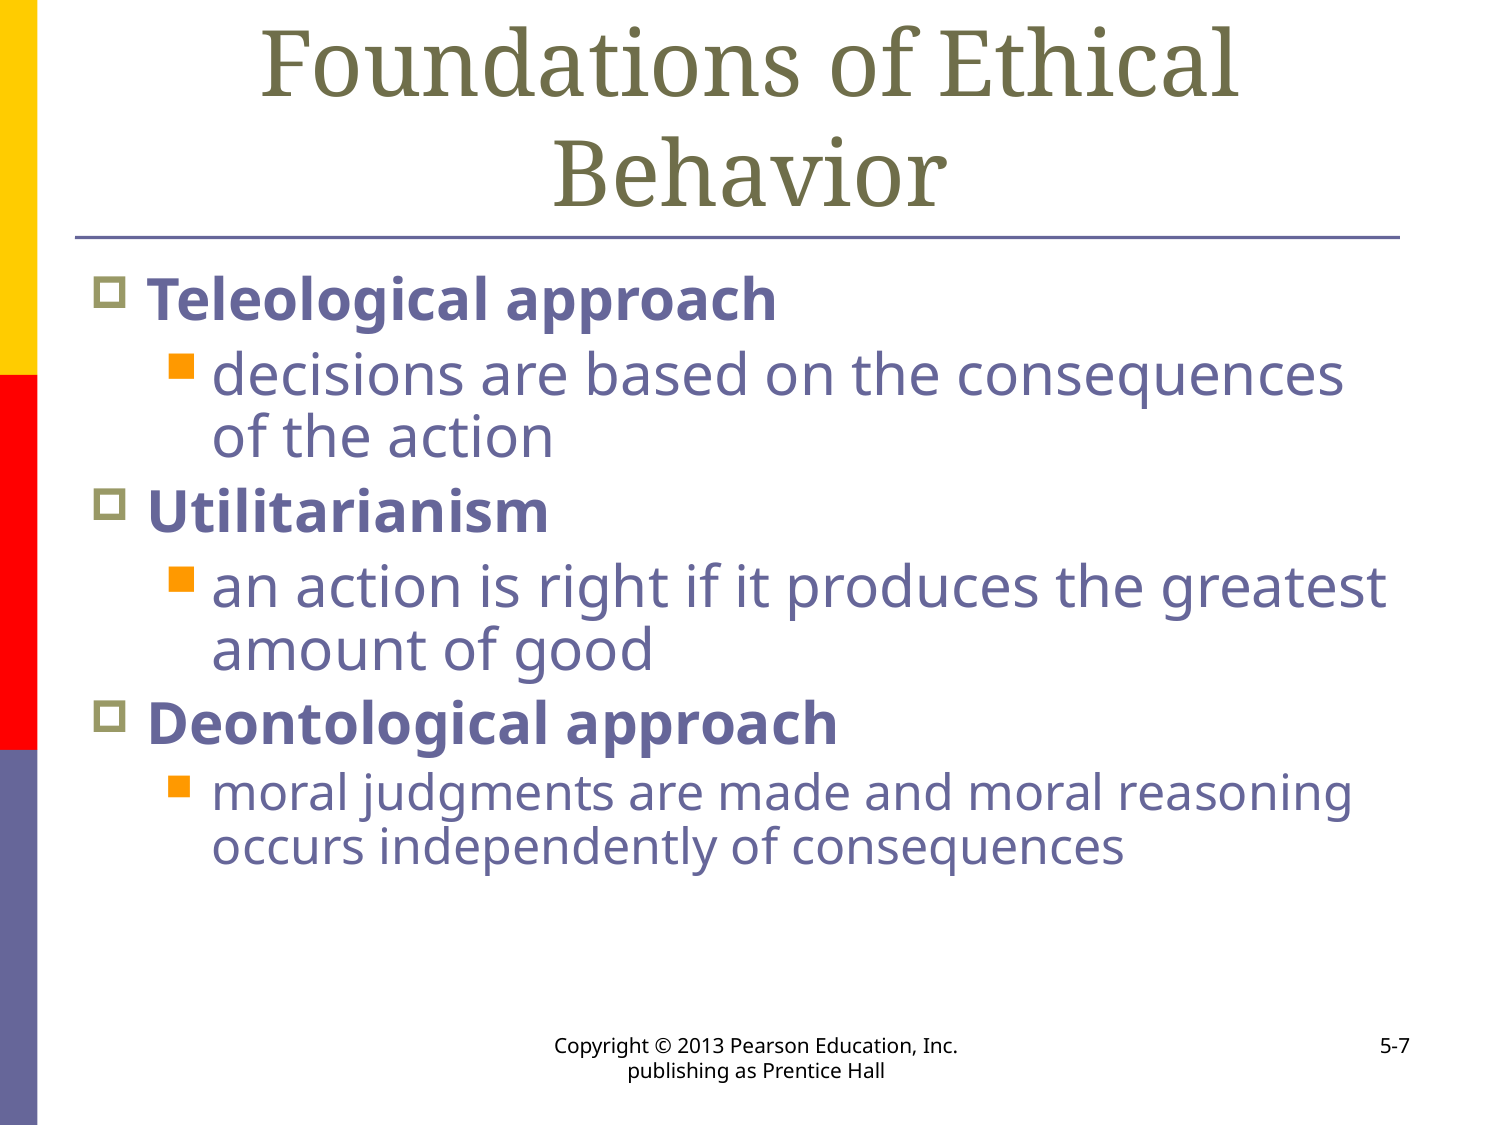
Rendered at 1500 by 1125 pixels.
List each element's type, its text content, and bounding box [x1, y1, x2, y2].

title Foundations of Ethical Behavior [75, 45, 1425, 233]
slide_number 5-7 [1074, 1025, 1425, 1100]
footer Copyright © 2013 Pearson Education, Inc. publishing as Prentice Hall [500, 1025, 1013, 1100]
list Teleological approach decisions are based on the consequences of the action Utilitarianism an action is right if it produces the greatest amount of good Deontological approach moral judgments are made and moral reasoning occurs independently of consequences [75, 262, 1425, 1006]
